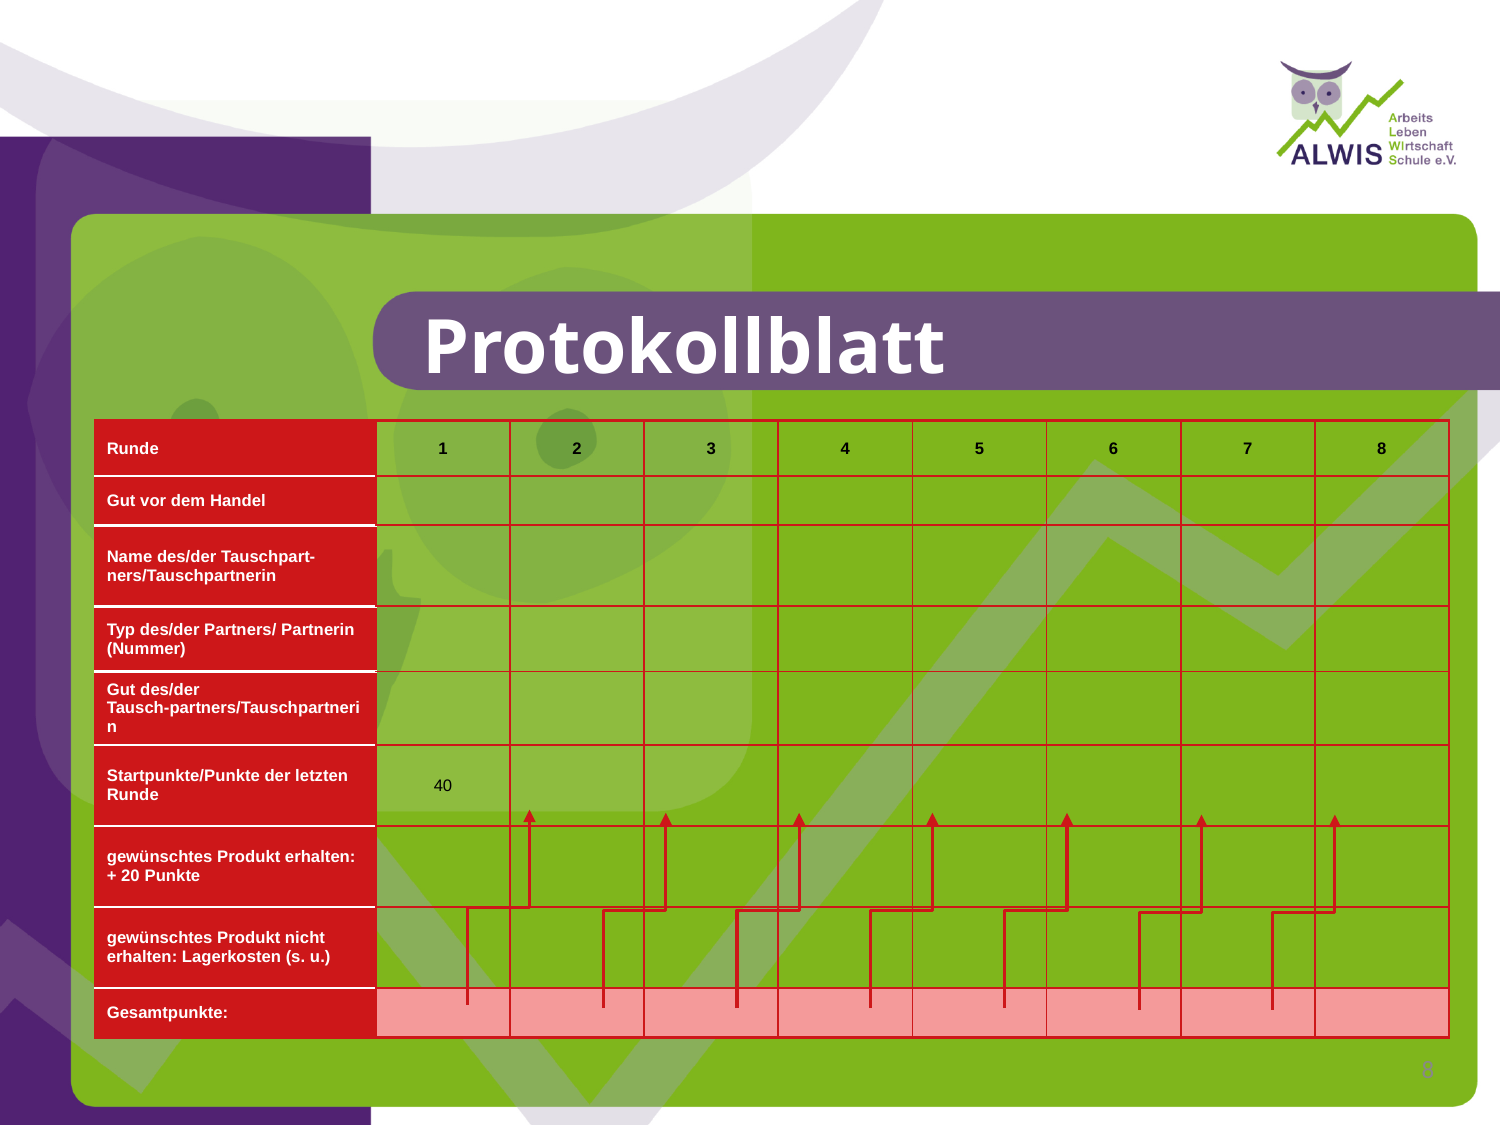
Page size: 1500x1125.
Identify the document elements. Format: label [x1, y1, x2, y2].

text_box [467, 809, 1202, 1011]
text_box [1272, 814, 1336, 1011]
picture [0, 0, 1500, 1125]
